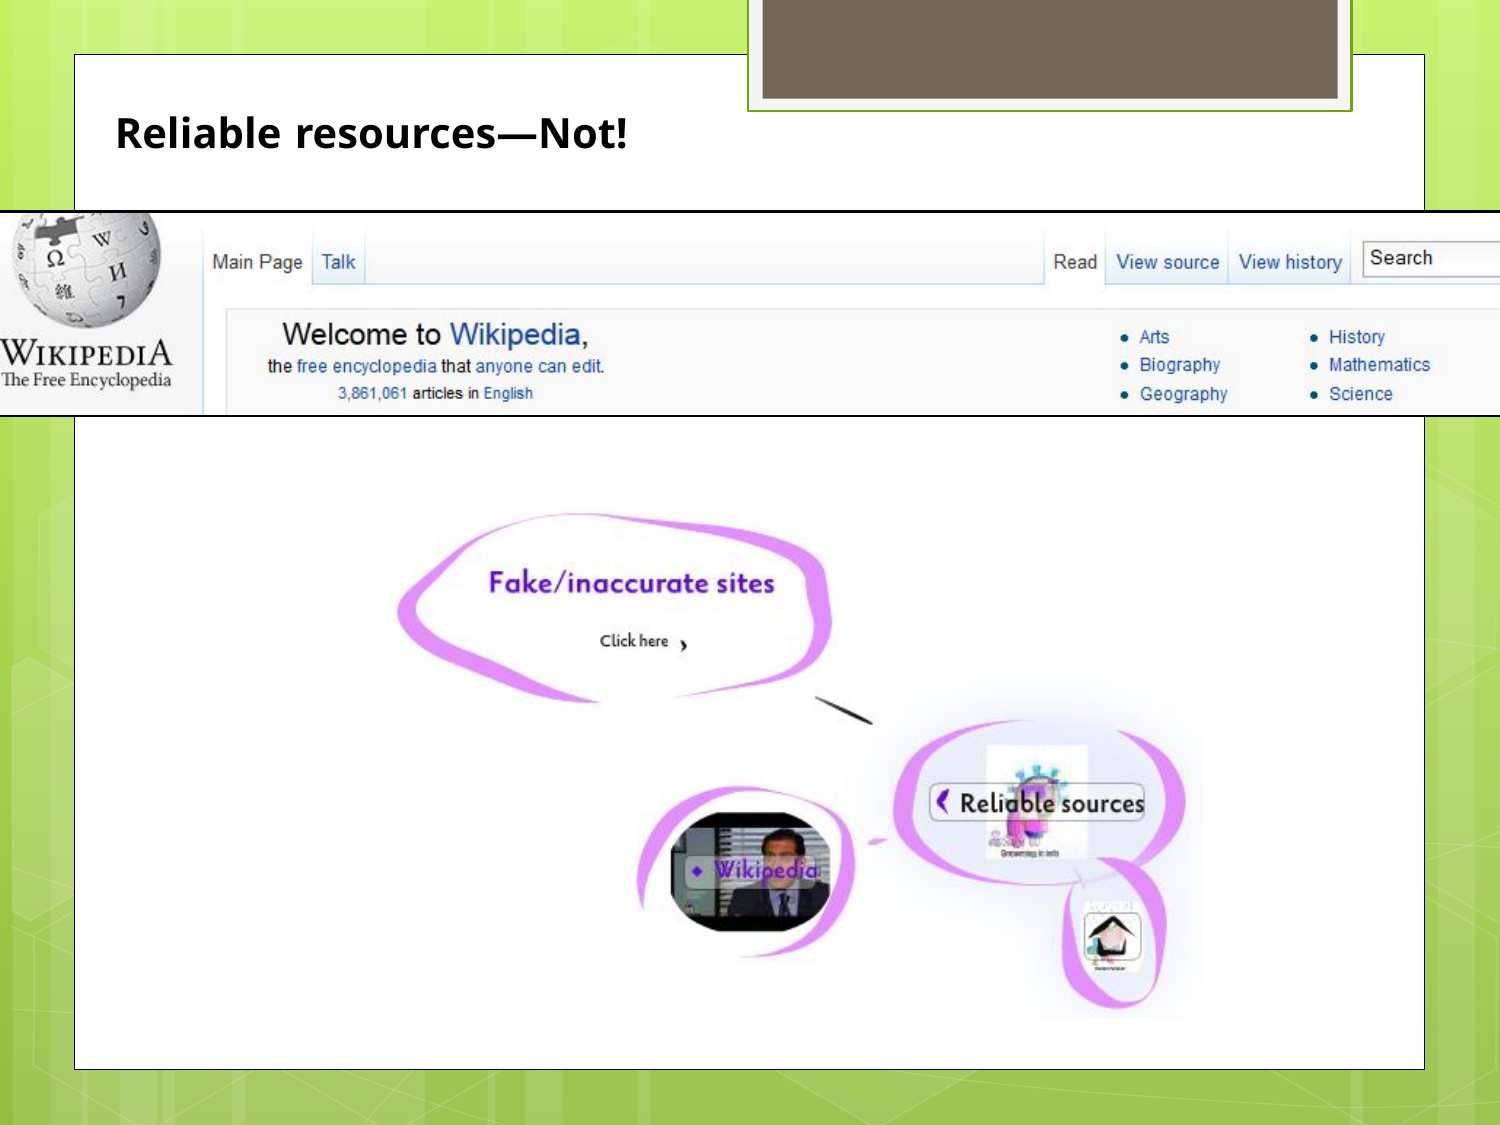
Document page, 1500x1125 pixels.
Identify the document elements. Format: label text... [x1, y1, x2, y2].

picture [312, 487, 1203, 1019]
picture [0, 212, 1500, 416]
text_box Reliable resources—Not! [99, 91, 738, 167]
